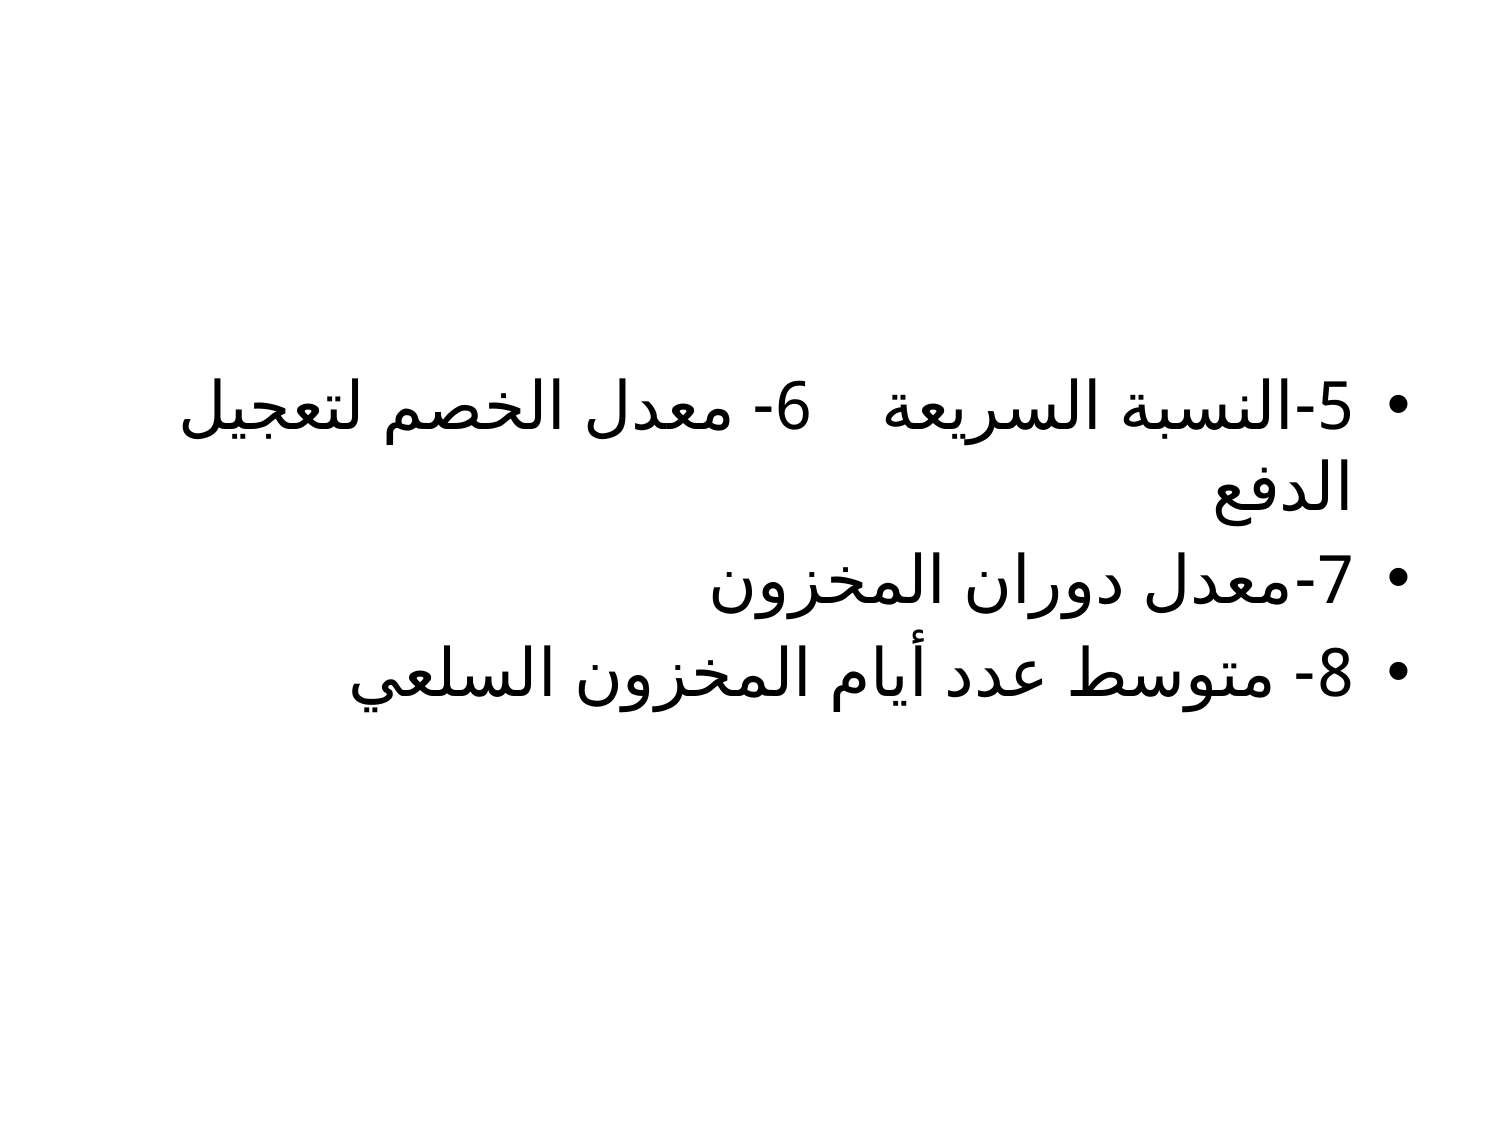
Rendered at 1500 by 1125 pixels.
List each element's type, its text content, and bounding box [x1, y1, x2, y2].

list 5-النسبة السريعة 6- معدل الخصم لتعجيل الدفع 7-معدل دوران المخزون 8- متوسط عدد أيام المخزون السلعي [75, 262, 1425, 1005]
